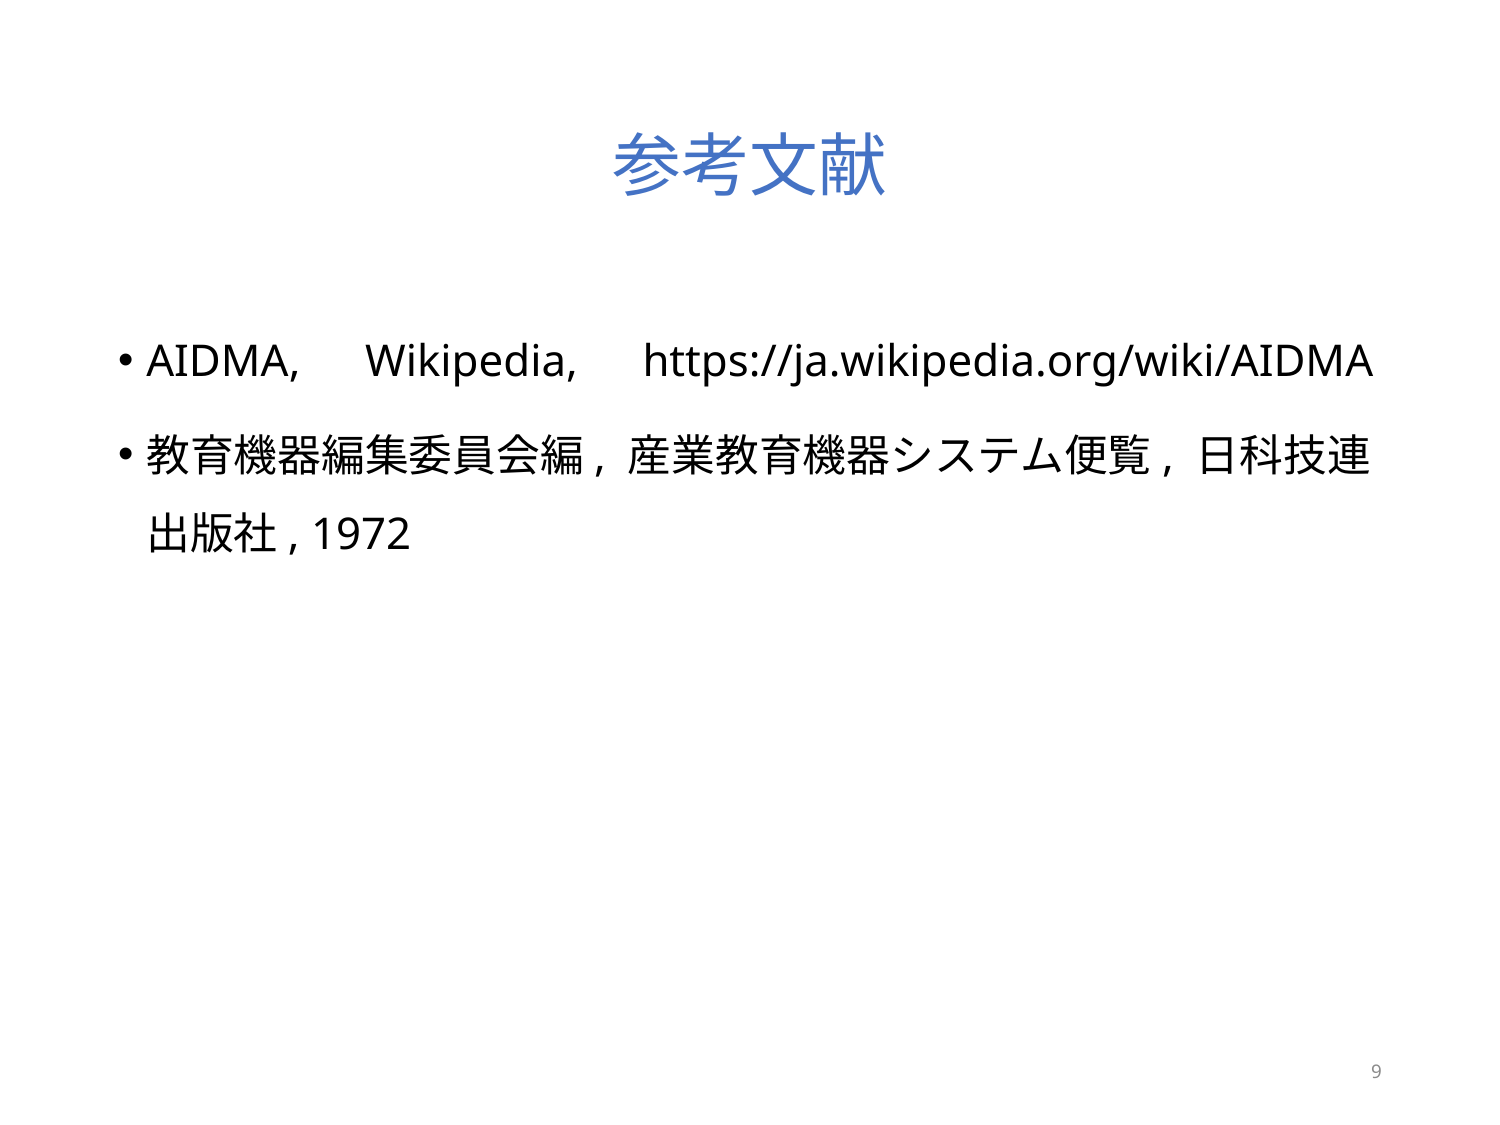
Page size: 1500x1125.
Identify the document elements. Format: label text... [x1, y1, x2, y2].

title 参考文献 [103, 59, 1397, 278]
slide_number 9 [1059, 1042, 1397, 1103]
list AIDMA, Wikipedia, https://ja.wikipedia.org/wiki/AIDMA 教育機器編集委員会編, 産業教育機器システム便覧, 日科技連出版社, 1972 [103, 299, 1397, 1014]
